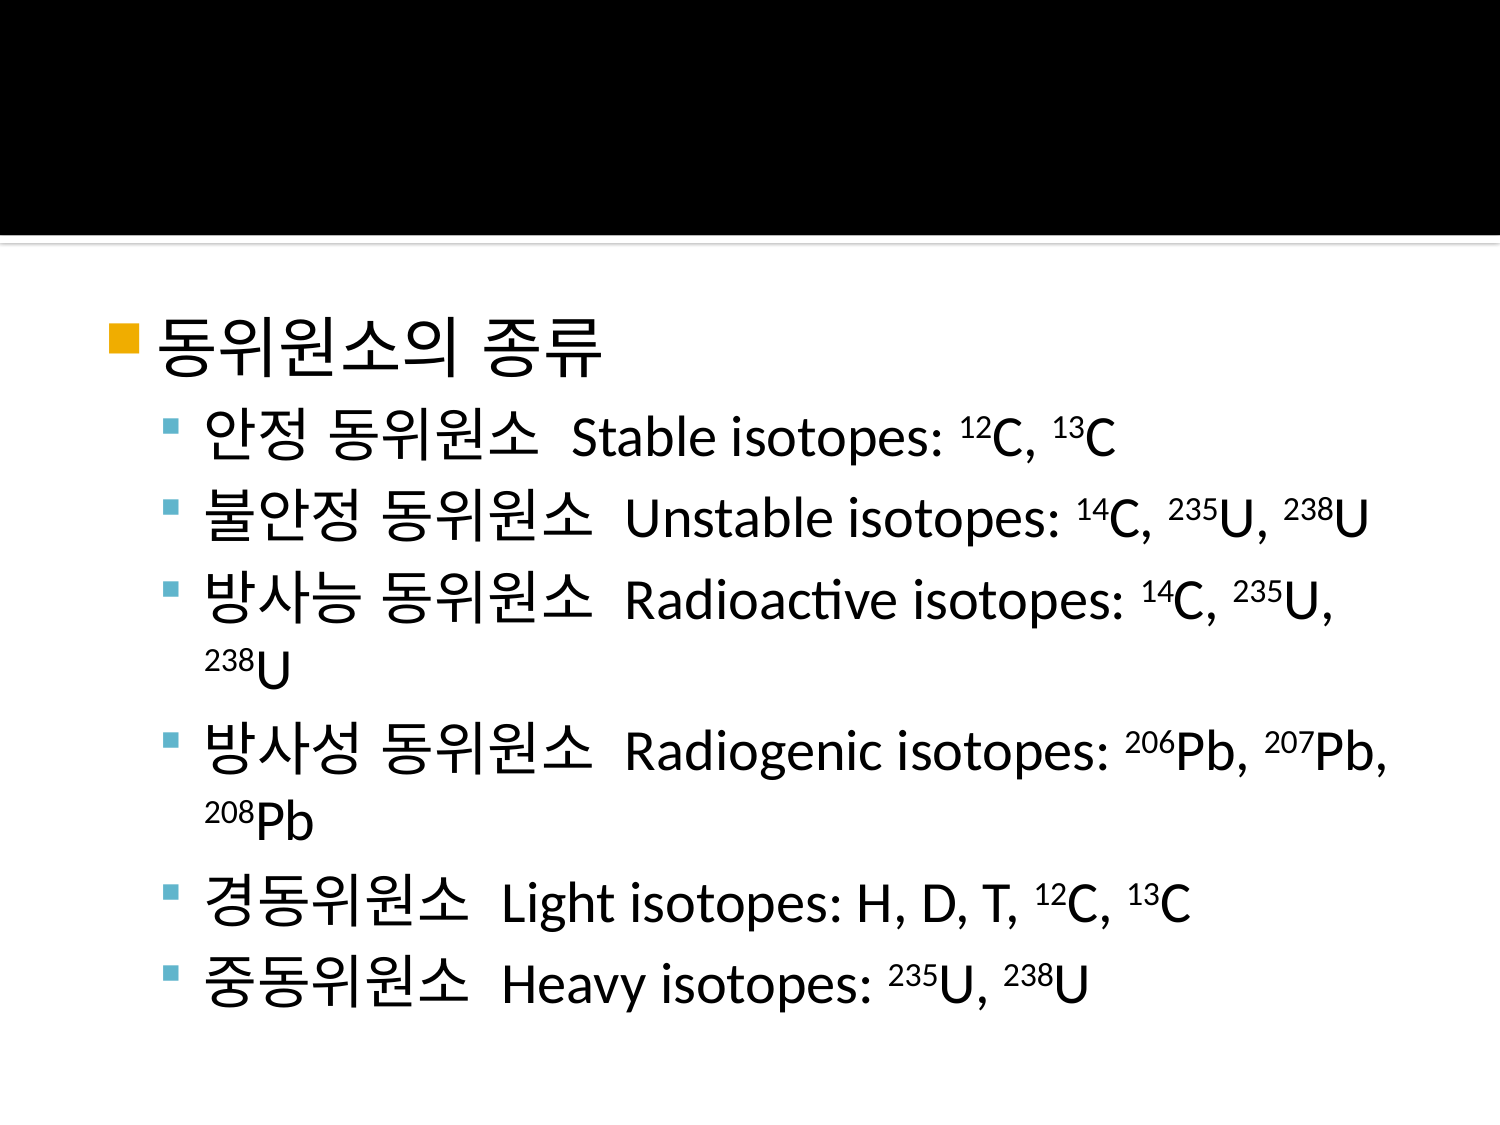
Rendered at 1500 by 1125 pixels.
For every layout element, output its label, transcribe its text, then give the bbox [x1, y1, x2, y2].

list 동위원소의 종류 안정 동위원소 Stable isotopes: 12C, 13C 불안정 동위원소 Unstable isotopes: 14C, 235U, 238U 방사능 동위원소 Radioactive isotopes: 14C, 235U, 238U 방사성 동위원소 Radiogenic isotopes: 206Pb, 207Pb, 208Pb 경동위원소 Light isotopes: H, D, T, 12C, 13C 중동위원소 Heavy isotopes: 235U, 238U [75, 291, 1425, 1050]
